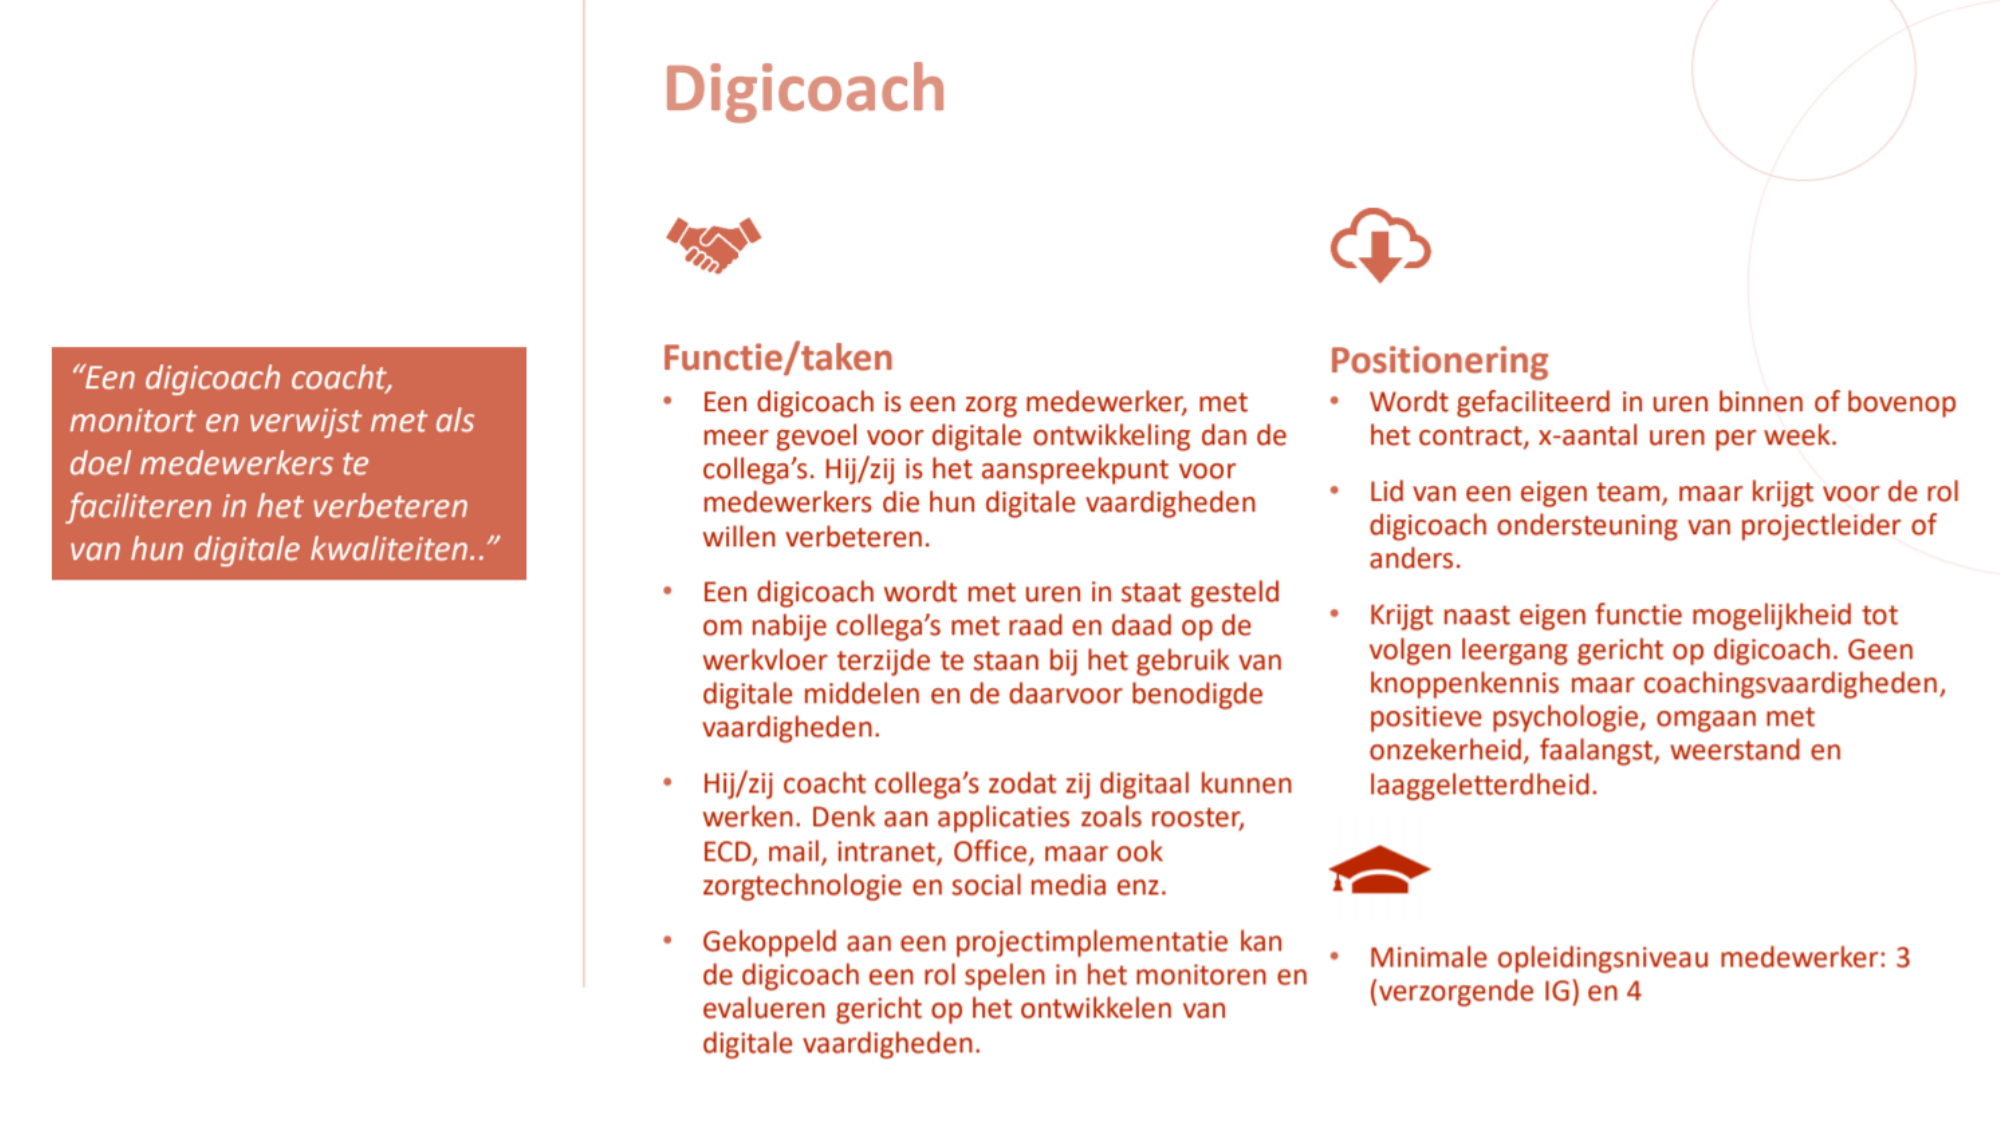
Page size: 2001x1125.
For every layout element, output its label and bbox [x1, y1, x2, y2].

text_box [0, 0, 2000, 1125]
